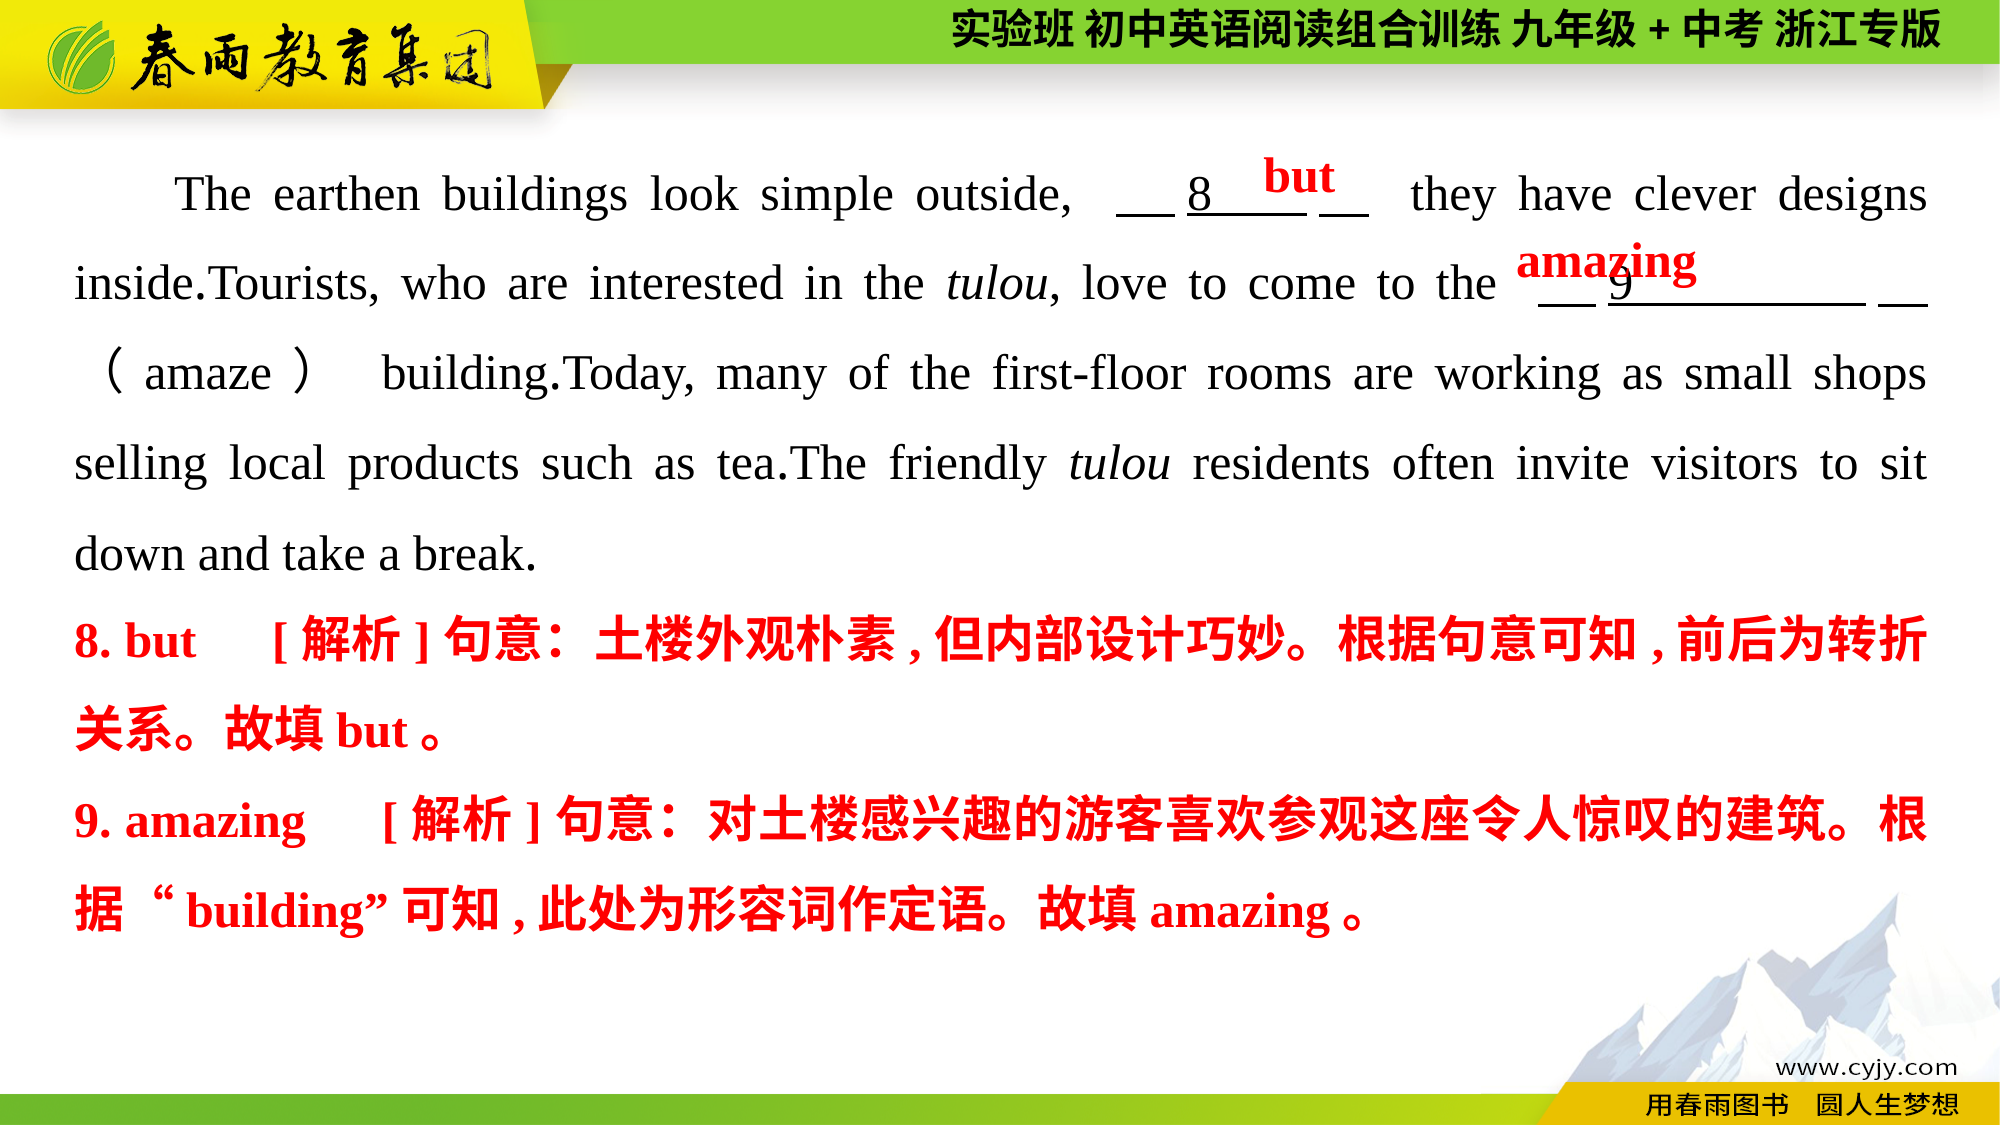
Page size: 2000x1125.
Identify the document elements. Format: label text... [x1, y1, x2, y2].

text_box but [1248, 135, 1351, 211]
picture [0, 0, 2000, 1125]
list The earthen buildings look simple outside, 8 they have clever designs inside.Tourists, who are interested in the tulou, love to come to the 9 （amaze） building.Today, many of the first-floor rooms are working as small shops selling local products such as tea.The friendly tulou residents often invite visitors to sit down and take a break. [59, 122, 1944, 570]
text_box amazing [1501, 219, 1712, 295]
text_box 8. but [解析]句意：土楼外观朴素,但内部设计巧妙。根据句意可知,前后为转折关系。故填but。 9. amazing [解析]句意：对土楼感兴趣的游客喜欢参观这座令人惊叹的建筑。根据“building”可知,此处为形容词作定语。故填amazing。 [59, 570, 1944, 946]
